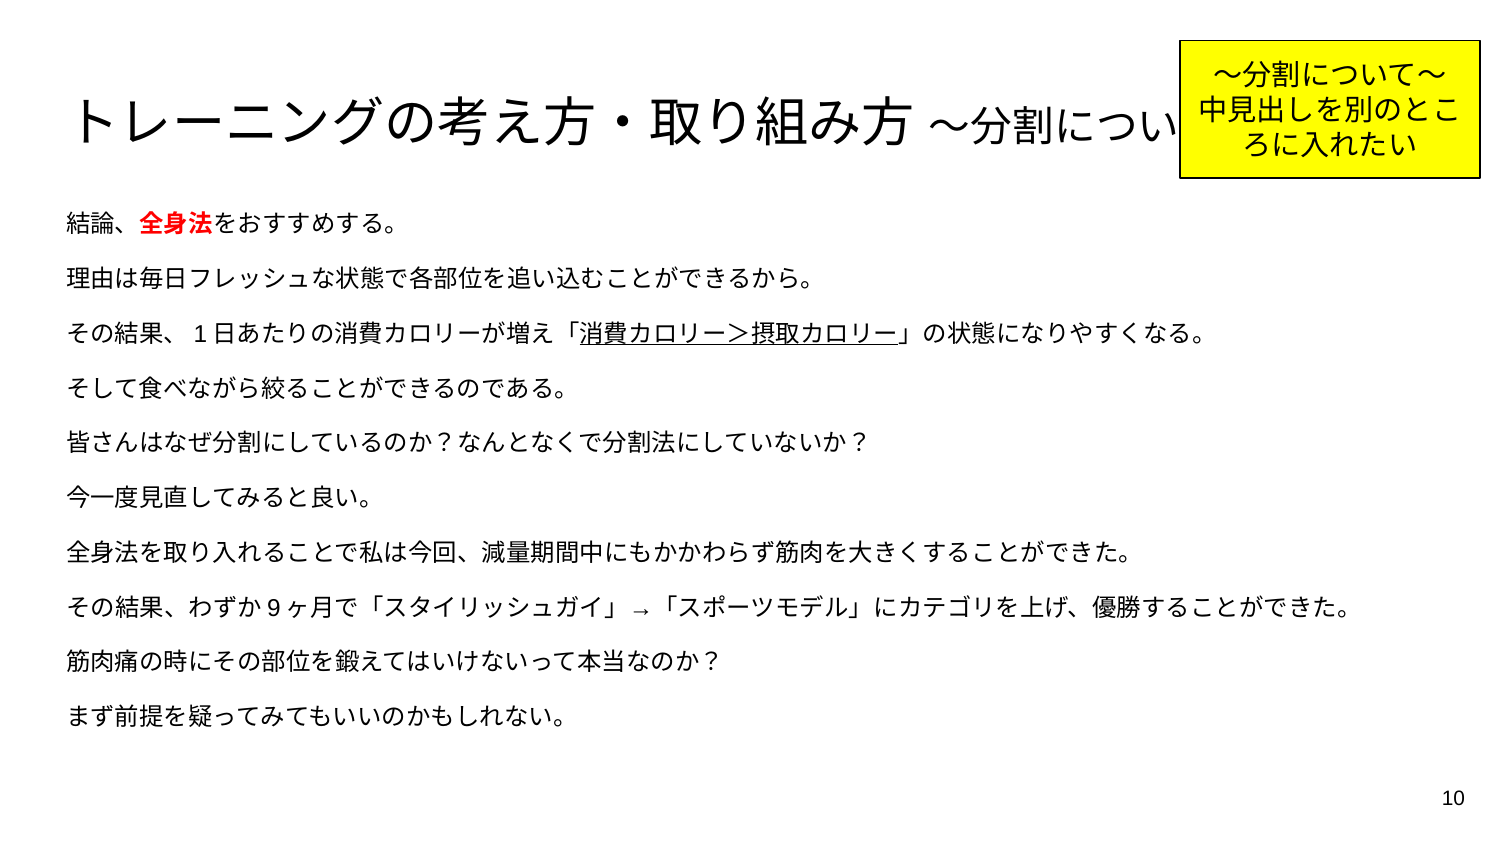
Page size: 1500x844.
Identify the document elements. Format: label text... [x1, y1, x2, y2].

slide_number 10 [1389, 764, 1480, 830]
title トレーニングの考え方・取り組み方 〜分割について〜 [51, 72, 1179, 167]
list 結論、全身法をおすすめする。 理由は毎日フレッシュな状態で各部位を追い込むことができるから。 その結果、1日あたりの消費カロリーが増え「消費カロリー＞摂取カロリー」の状態になりやすくなる。 そして食べながら絞ることができるのである。 皆さんはなぜ分割にしているのか？なんとなくで分割法にしていないか？ 今一度見直してみると良い。 全身法を取り入れることで私は今回、減量期間中にもかかわらず筋肉を大きくすることができた。 その結果、わずか9ヶ月で「スタイリッシュガイ」→「スポーツモデル」にカテゴリを上げ、優勝することができた。 筋肉痛の時にその部位を鍛えてはいけないって本当なのか？ まず前提を疑ってみてもいいのかもしれない。 [51, 189, 1449, 750]
text_box 〜分割について〜 中見出しを別のところに入れたい [1179, 40, 1480, 178]
